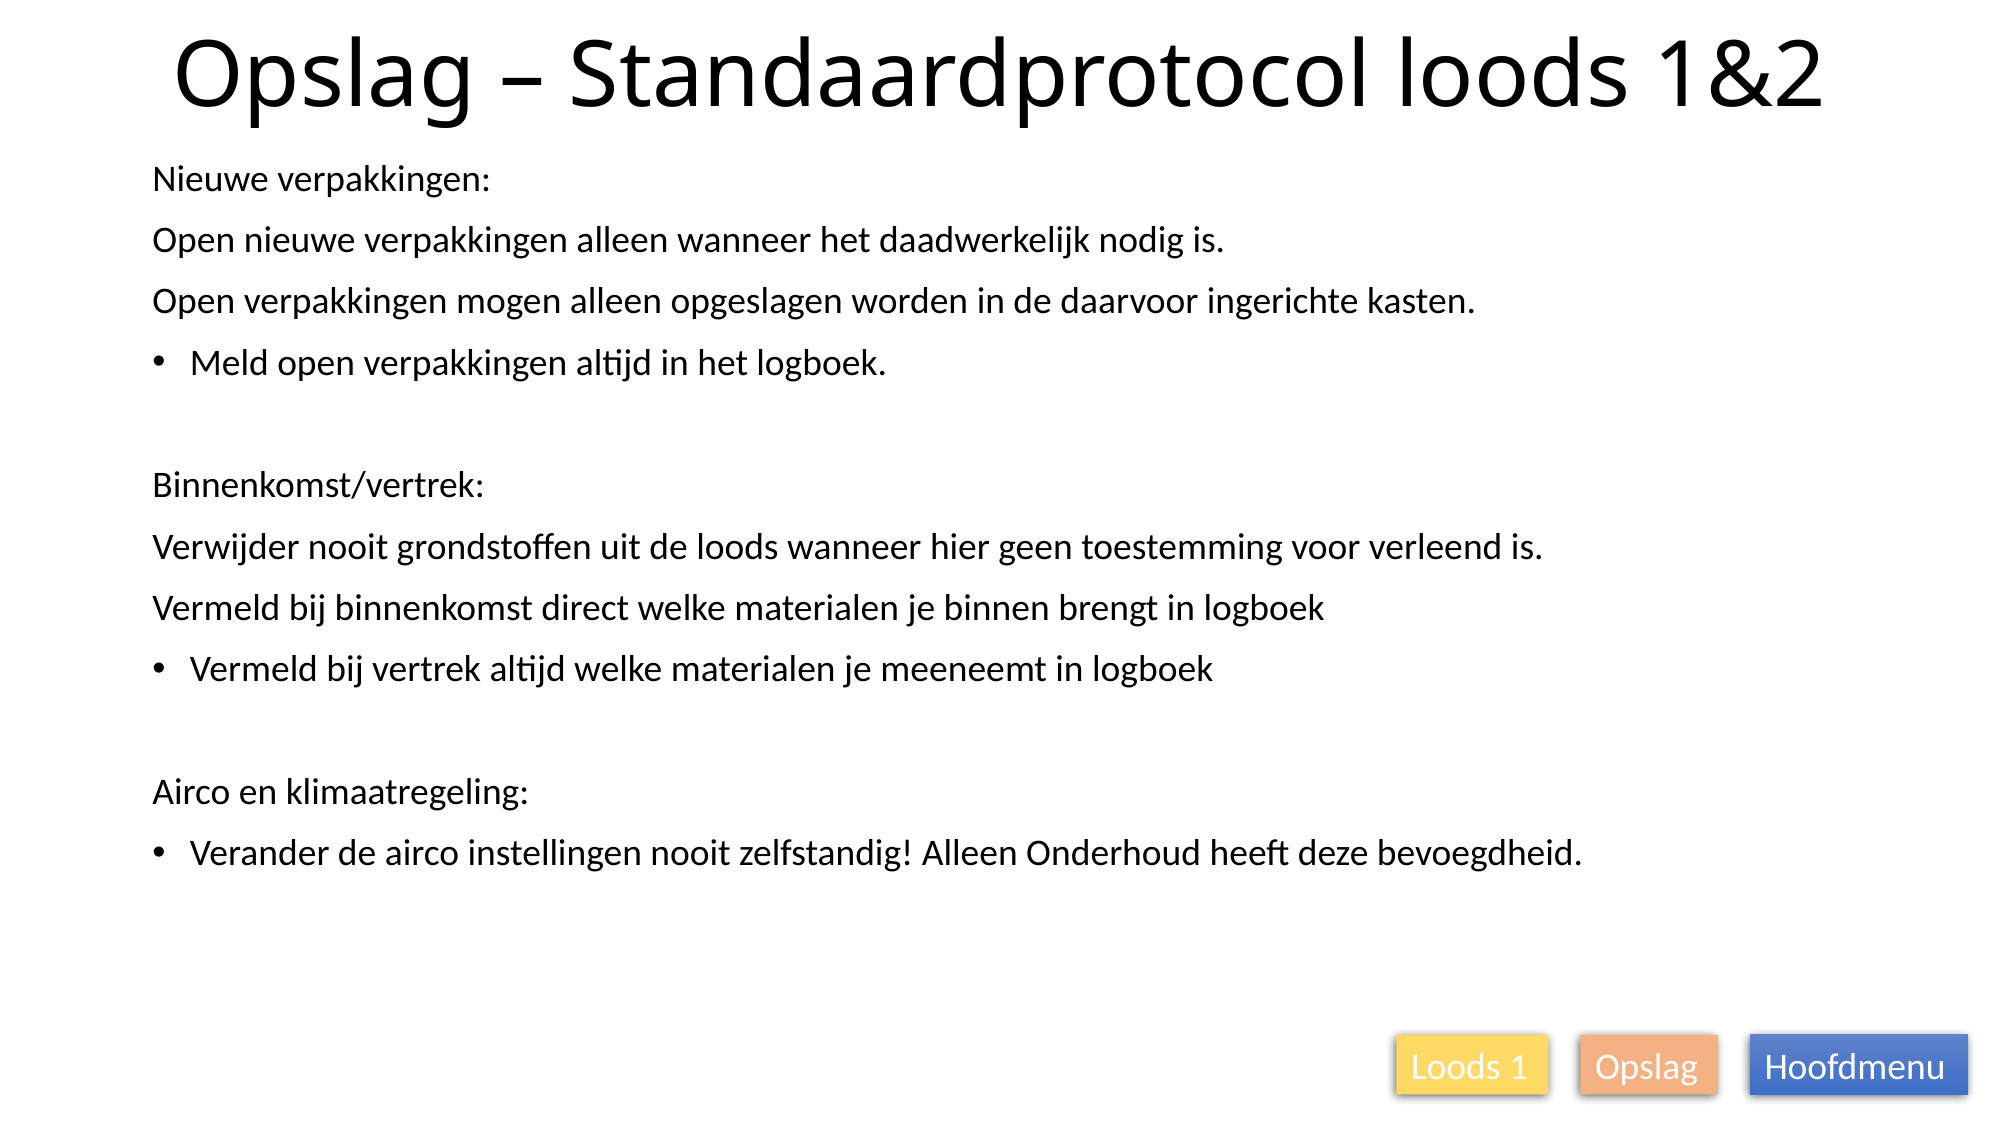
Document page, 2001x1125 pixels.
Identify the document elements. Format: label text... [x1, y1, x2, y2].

title Opslag – Standaardprotocol loods 1&2 [137, 3, 1863, 152]
text_box Loods 1 [1396, 1034, 1549, 1095]
text_box Opslag [1580, 1034, 1719, 1095]
list Nieuwe verpakkingen: Open nieuwe verpakkingen alleen wanneer het daadwerkelijk nodig is. Open verpakkingen mogen alleen opgeslagen worden in de daarvoor ingerichte kasten. Meld open verpakkingen altijd in het logboek. Binnenkomst/vertrek: Verwijder nooit grondstoffen uit de loods wanneer hier geen toestemming voor verleend is. Vermeld bij binnenkomst direct welke materialen je binnen brengt in logboek Vermeld bij vertrek altijd welke materialen je meeneemt in logboek Airco en klimaatregeling: Verander de airco instellingen nooit zelfstandig! Alleen Onderhoud heeft deze bevoegdheid. [137, 152, 1863, 1014]
text_box Hoofdmenu [1749, 1034, 1969, 1095]
